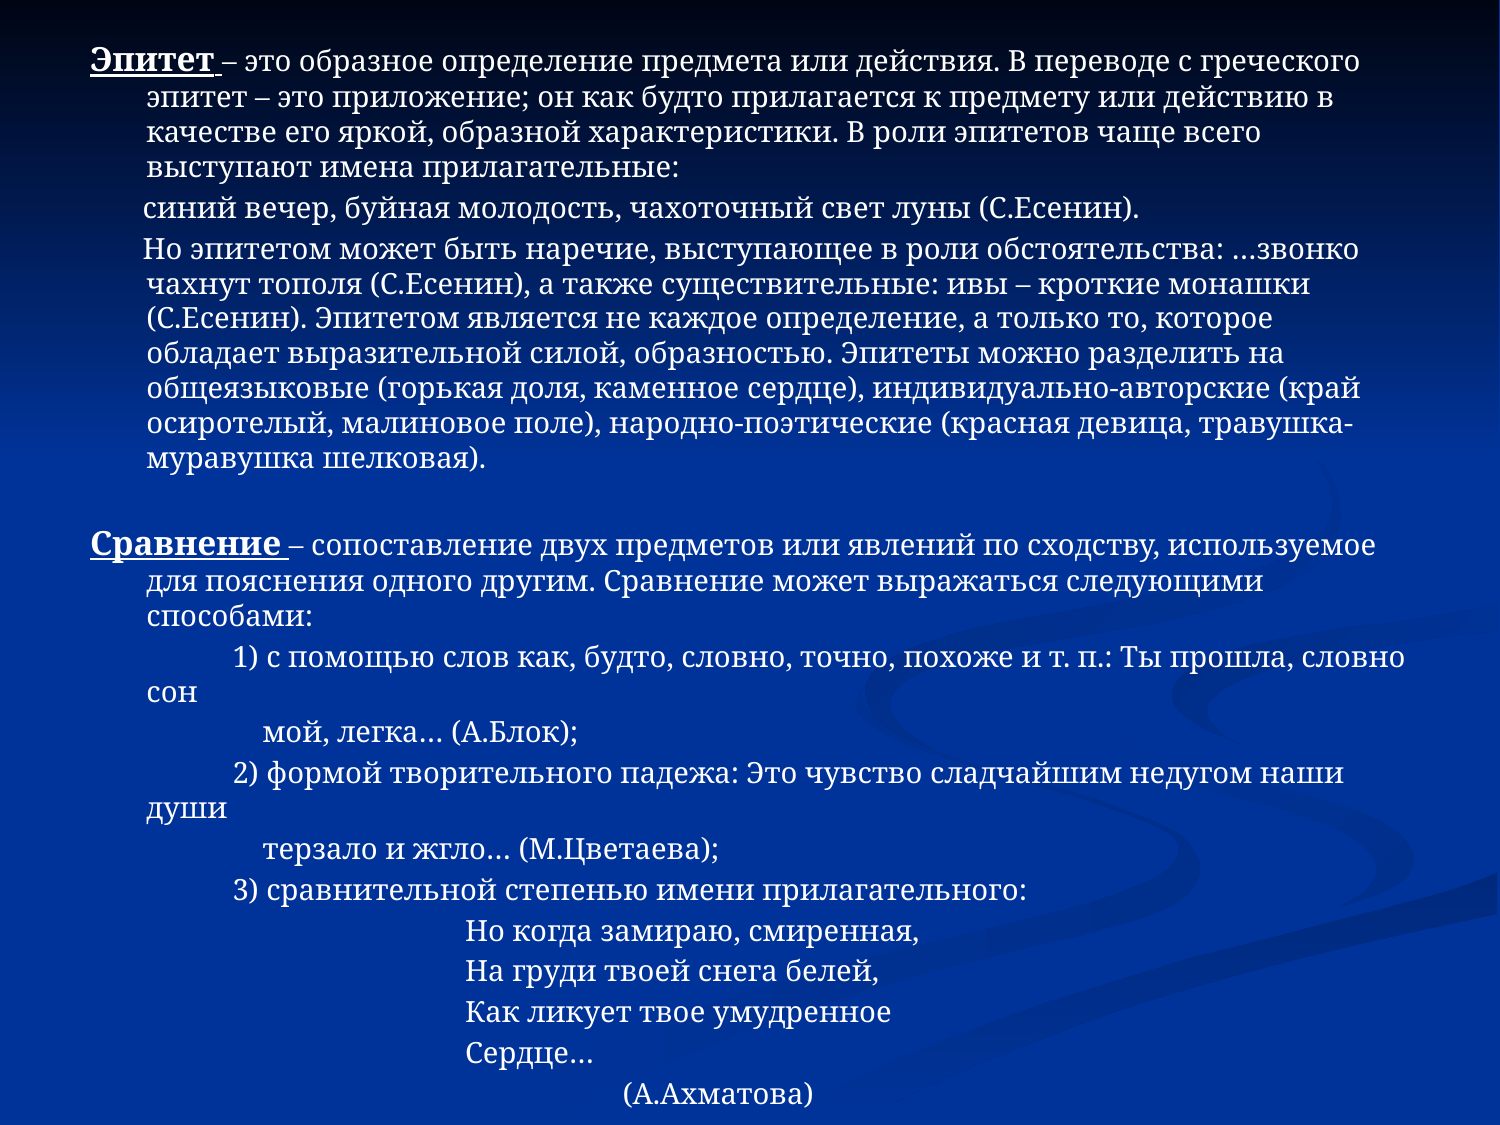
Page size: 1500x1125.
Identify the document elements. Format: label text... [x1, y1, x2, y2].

list Эпитет – это образное определение предмета или действия. В переводе с греческого эпитет – это приложение; он как будто прилагается к предмету или действию в качестве его яркой, образной характеристики. В роли эпитетов чаще всего выступают имена прилагательные: синий вечер, буйная молодость, чахоточный свет луны (С.Есенин). Но эпитетом может быть наречие, выступающее в роли обстоятельства: …звонко чахнут тополя (С.Есенин), а также существительные: ивы – кроткие монашки (С.Есенин). Эпитетом является не каждое определение, а только то, которое обладает выразительной силой, образностью. Эпитеты можно разделить на общеязыковые (горькая доля, каменное сердце), индивидуально-авторские (край осиротелый, малиновое поле), народно-поэтические (красная девица, травушка-муравушка шелковая). Сравнение – сопоставление двух предметов или явлений по сходству, используемое для пояснения одного другим. Сравнение может выражаться следующими способами: 1) с помощью слов как, будто, словно, точно, похоже и т. п.: Ты прошла, словно сон мой, легка… (А.Блок); 2) формой творительного падежа: Это чувство сладчайшим недугом наши души терзало и жгло… (М.Цветаева); 3) сравнительной степенью имени прилагательного: Но когда замираю, смиренная, На груди твоей снега белей, Как ликует твое умудренное Сердце… (А.Ахматова) [74, 30, 1426, 1107]
